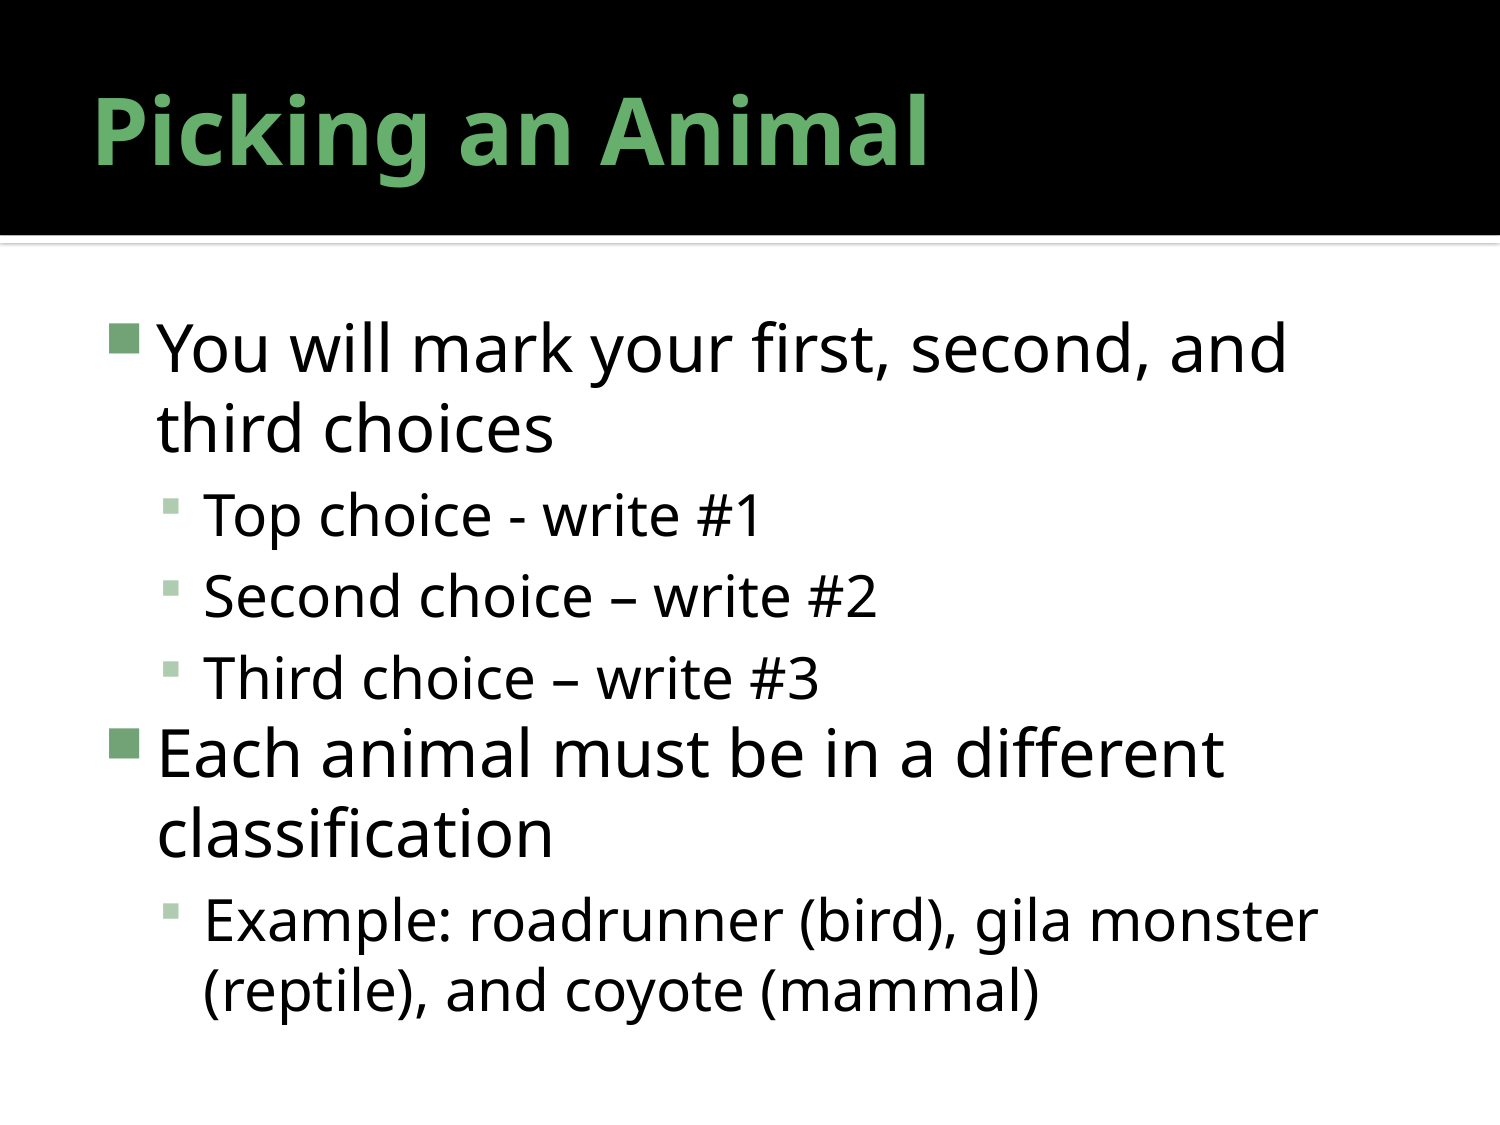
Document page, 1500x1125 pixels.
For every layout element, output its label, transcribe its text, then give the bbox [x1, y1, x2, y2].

title Picking an Animal [75, 25, 1425, 231]
list You will mark your first, second, and third choices Top choice - write #1 Second choice – write #2 Third choice – write #3 Each animal must be in a different classification Example: roadrunner (bird), gila monster (reptile), and coyote (mammal) [75, 291, 1425, 1050]
